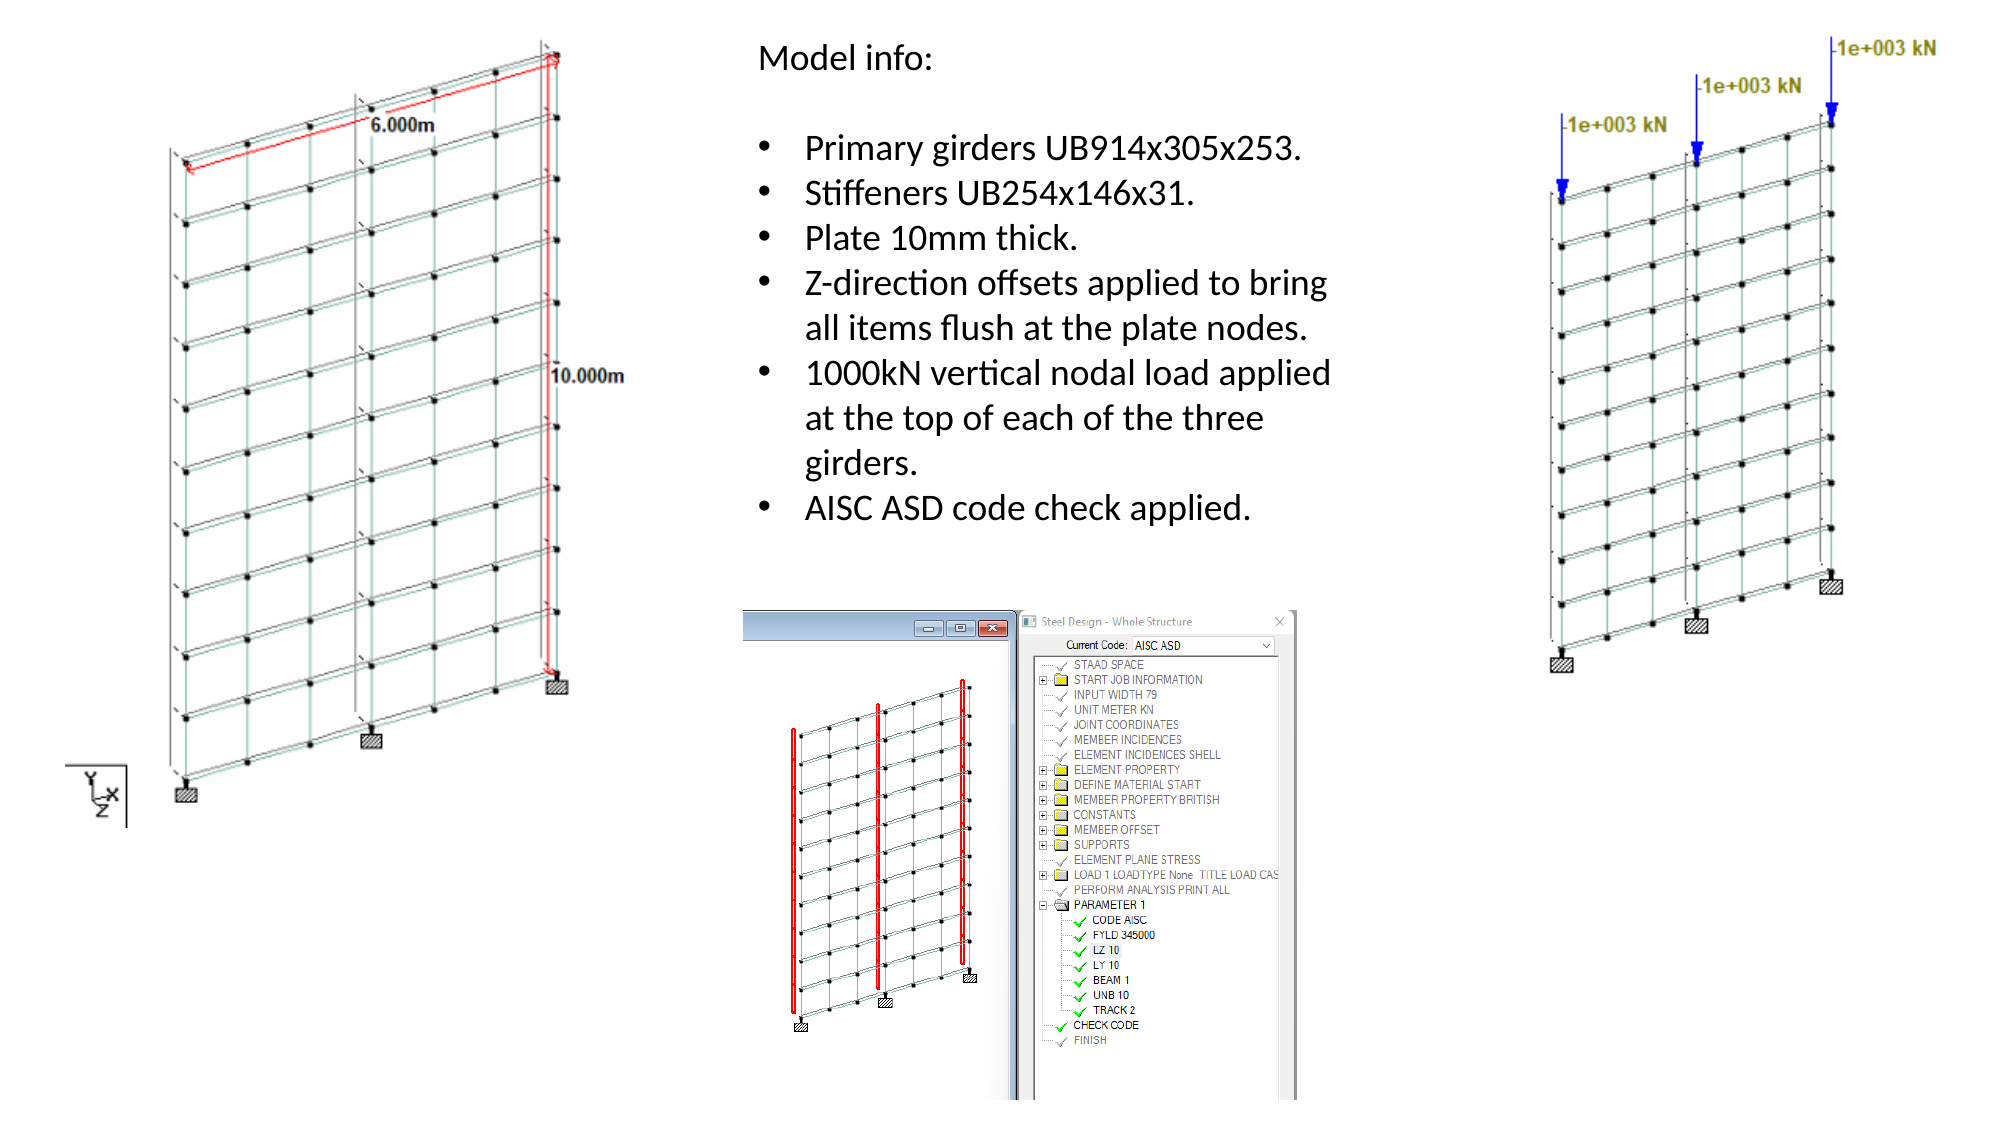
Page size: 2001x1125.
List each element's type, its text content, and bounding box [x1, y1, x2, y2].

text_box Model info: Primary girders UB914x305x253. Stiffeners UB254x146x31. Plate 10mm thick. Z-direction offsets applied to bring all items flush at the plate nodes. 1000kN vertical nodal load applied at the top of each of the three girders. AISC ASD code check applied. [743, 25, 1357, 626]
picture [1494, 25, 1967, 692]
picture [65, 25, 644, 828]
picture [743, 610, 1297, 1100]
